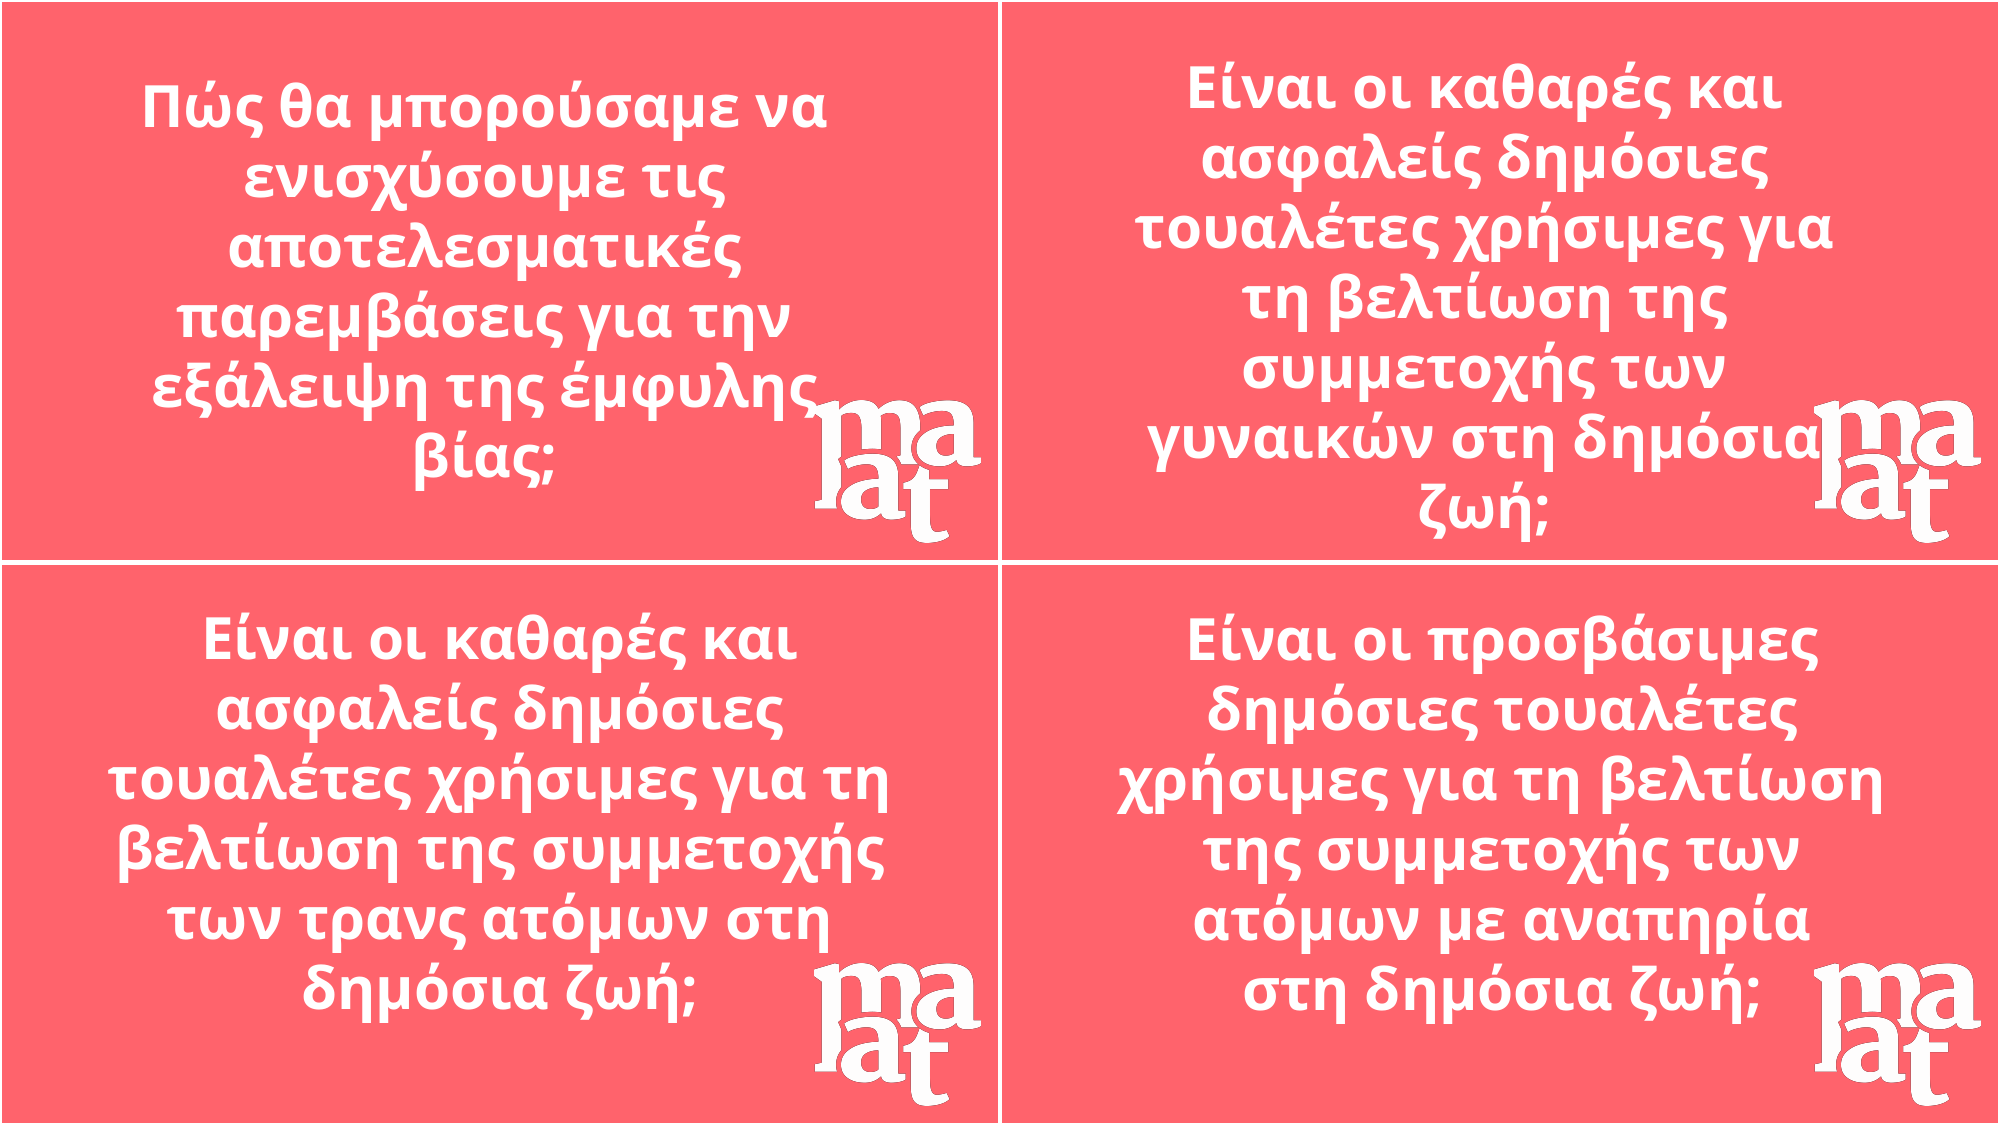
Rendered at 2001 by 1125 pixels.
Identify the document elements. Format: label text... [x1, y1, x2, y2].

text_box Είναι οι προσβάσιμες δημόσιες τουαλέτες χρήσιμες για τη βελτίωση της συμμετοχής των ατόμων με αναπηρία στη δημόσια ζωή; [1080, 594, 1924, 1030]
text_box [999, 562, 2000, 1125]
text_box Πώς θα μπορούσαμε να ενισχύσουμε τις αποτελεσματικές παρεμβάσεις για την εξάλειψη της έμφυλης βίας; [102, 61, 867, 497]
picture [1814, 962, 1981, 1106]
text_box Είναι οι καθαρές και ασφαλείς δημόσιες τουαλέτες χρήσιμες για τη βελτίωση της συμμετοχής των γυναικών στη δημόσια ζωή; [1102, 42, 1867, 548]
text_box [999, 0, 2000, 562]
text_box [0, 562, 999, 1125]
picture [1814, 400, 1981, 544]
text_box [0, 0, 999, 562]
picture [814, 962, 981, 1106]
picture [814, 400, 981, 544]
text_box Είναι οι καθαρές και ασφαλείς δημόσιες τουαλέτες χρήσιμες για τη βελτίωση της συμμετοχής των τρανς ατόμων στη δημόσια ζωή; [80, 593, 920, 1029]
